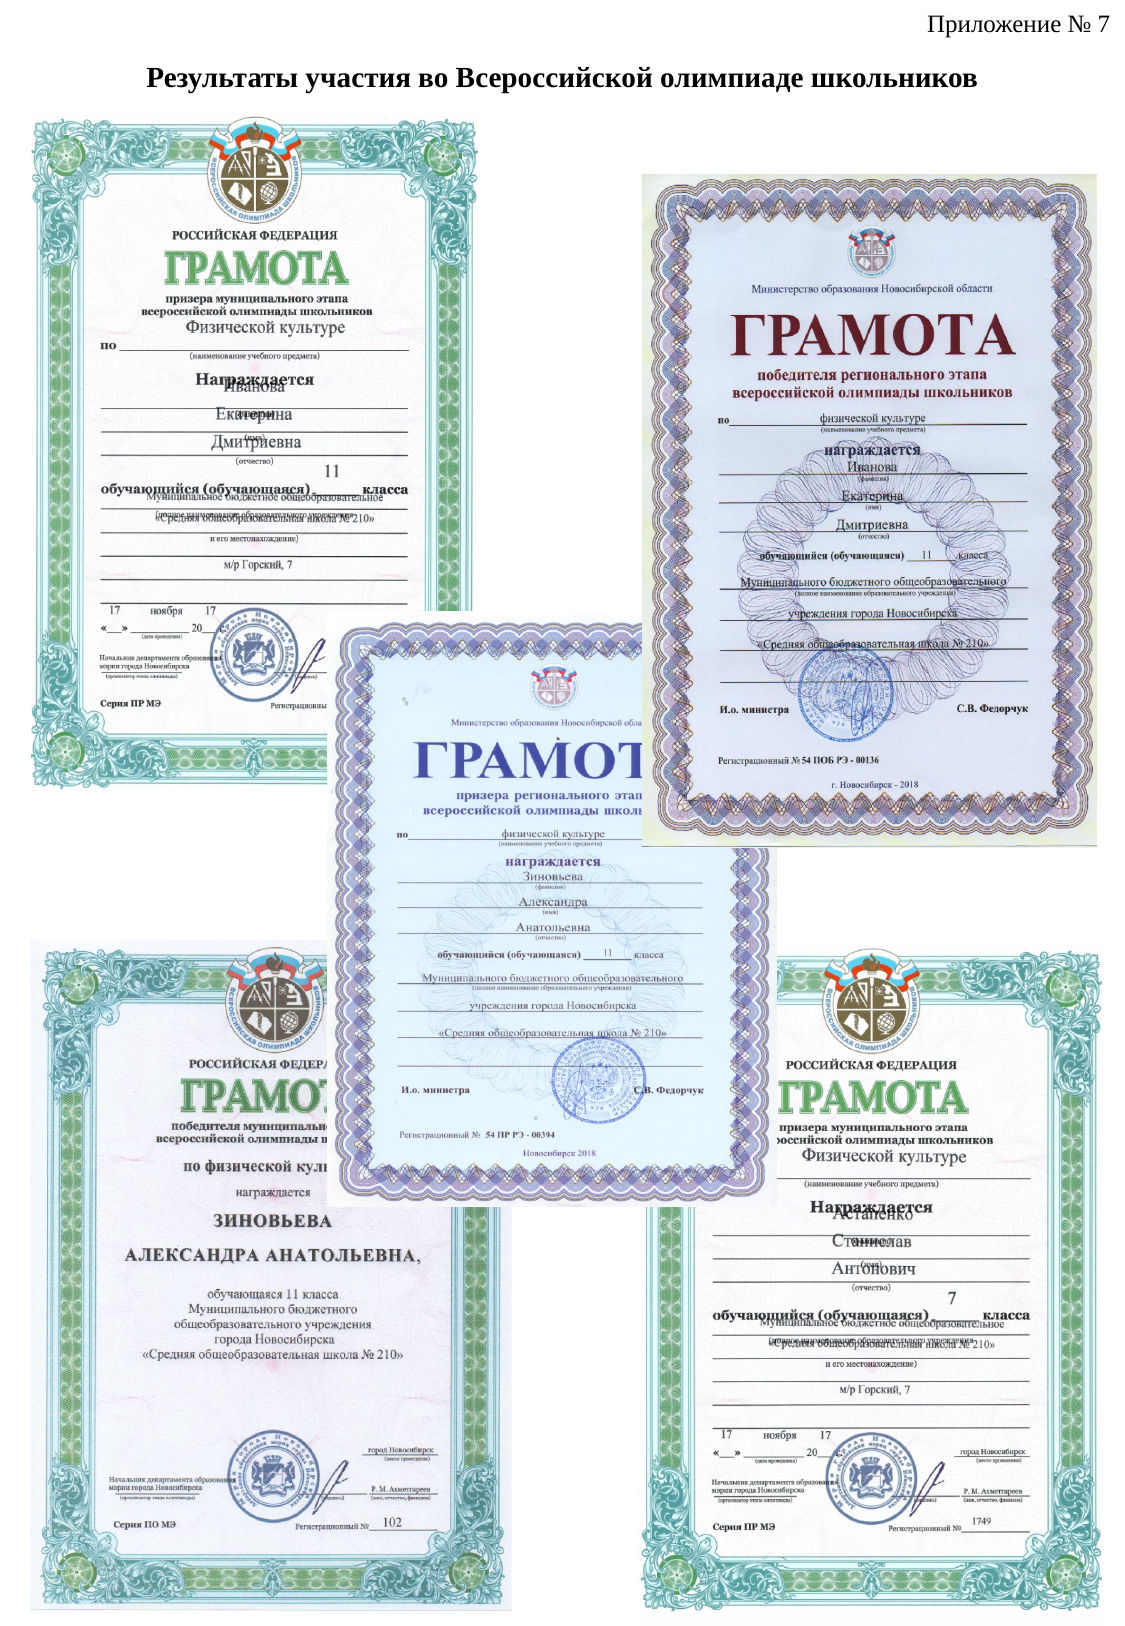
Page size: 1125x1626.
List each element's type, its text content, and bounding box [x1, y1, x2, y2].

text_box Результаты участия во Всероссийской олимпиаде школьников [0, 50, 1125, 101]
picture [30, 113, 1103, 1625]
text_box Приложение № 7 [614, 0, 1125, 45]
